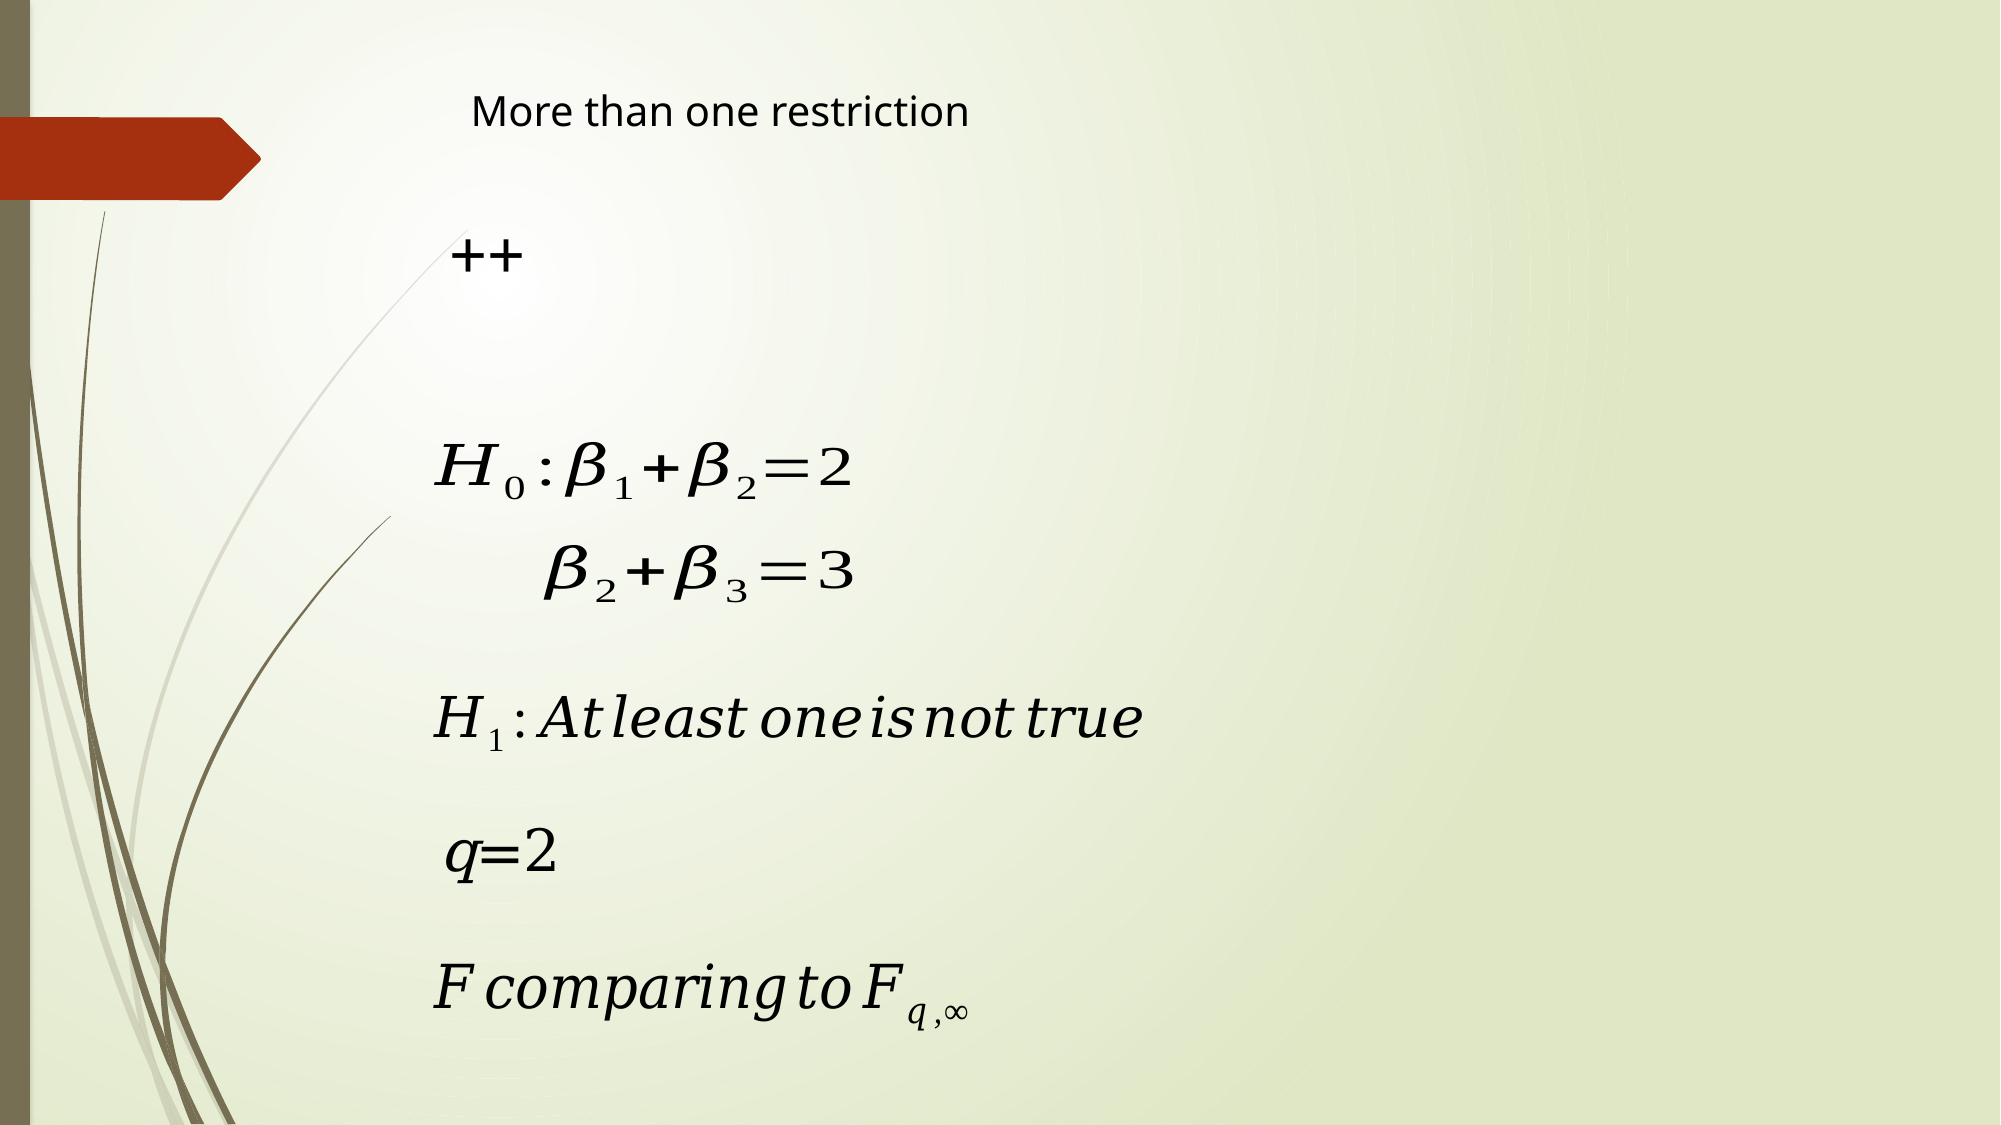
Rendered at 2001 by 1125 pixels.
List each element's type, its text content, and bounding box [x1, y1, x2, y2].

text_box q=2 [425, 805, 576, 891]
text_box More than one restriction [455, 77, 996, 143]
